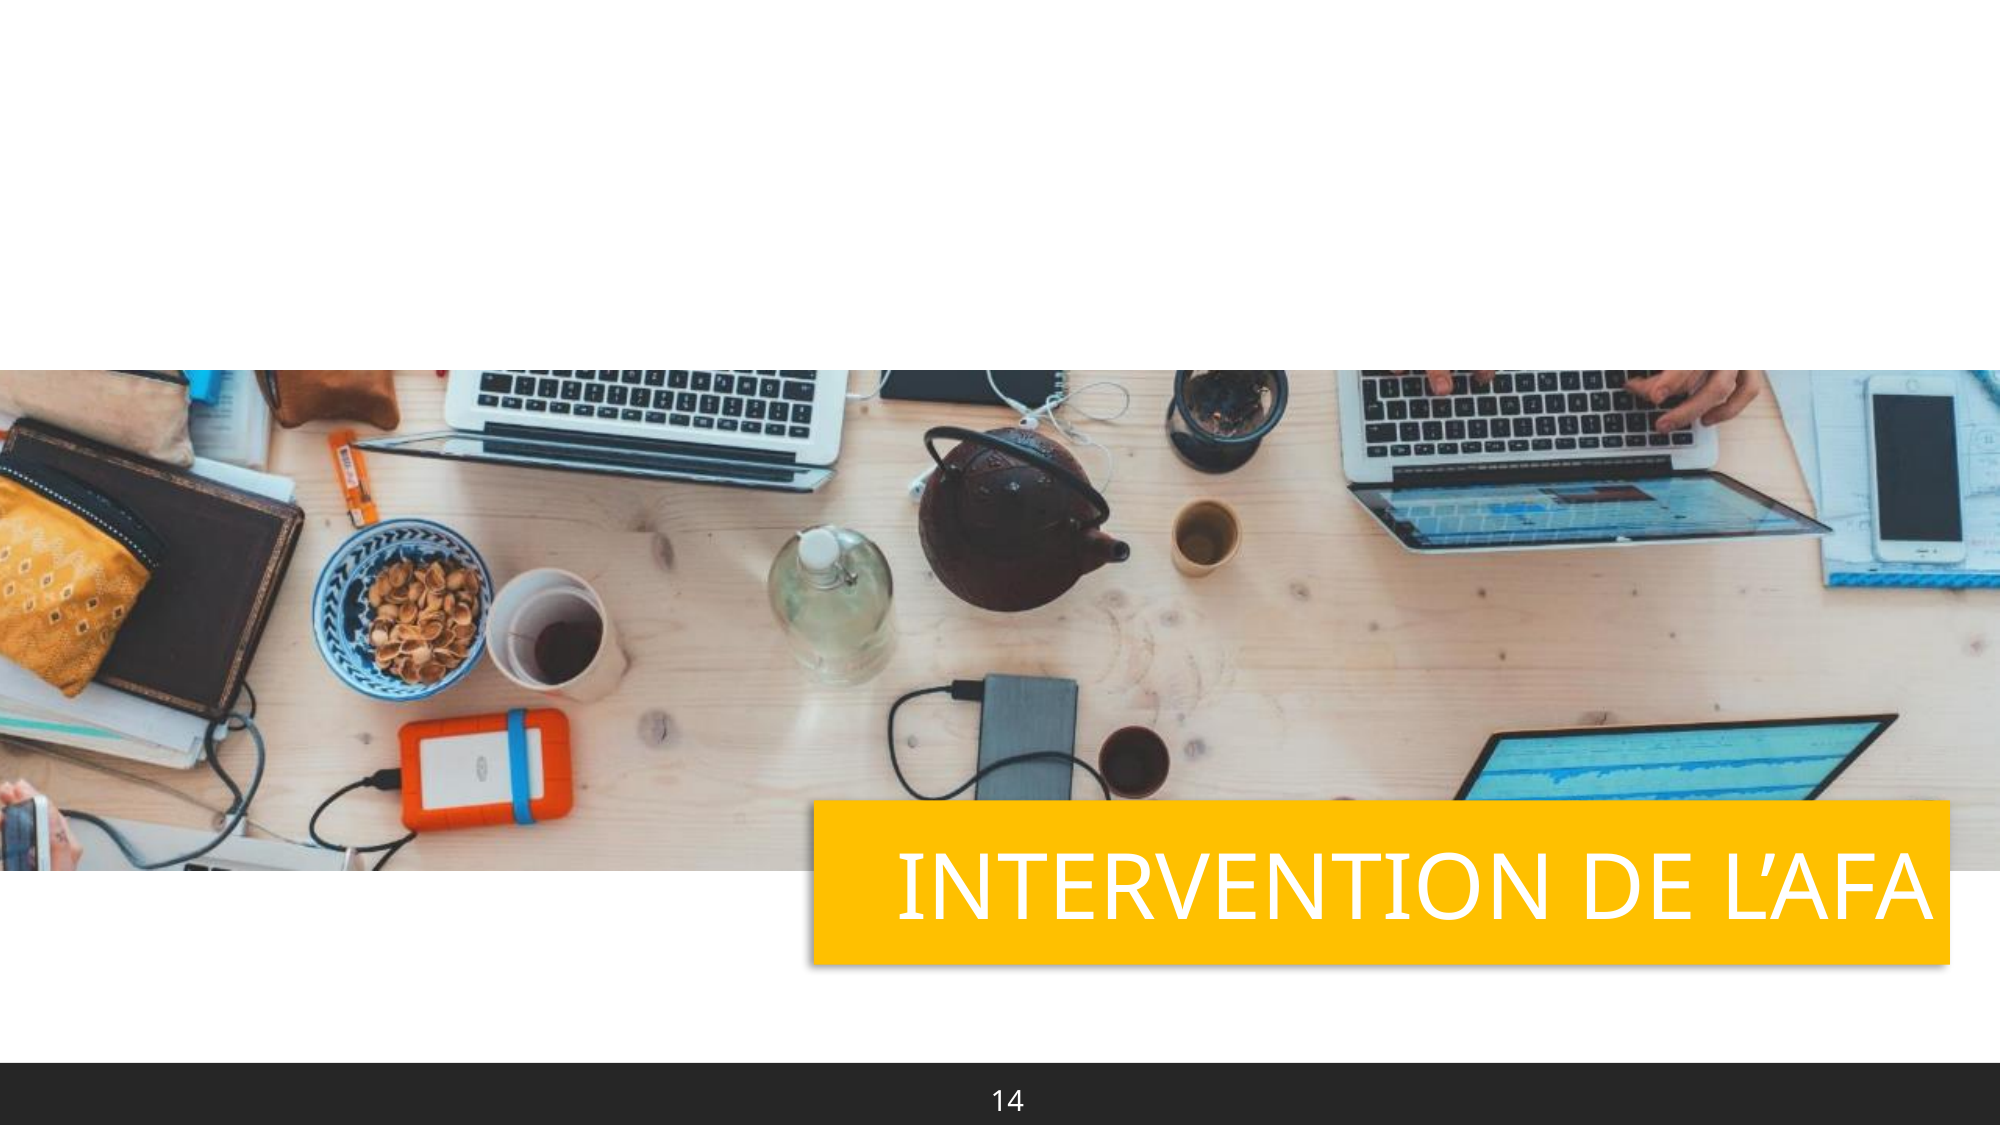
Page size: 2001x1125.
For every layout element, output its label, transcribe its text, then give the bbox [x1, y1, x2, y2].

picture [0, 369, 2000, 872]
text_box INTERVENTION DE L’AFA [813, 883, 1950, 965]
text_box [0, 1062, 2000, 1125]
